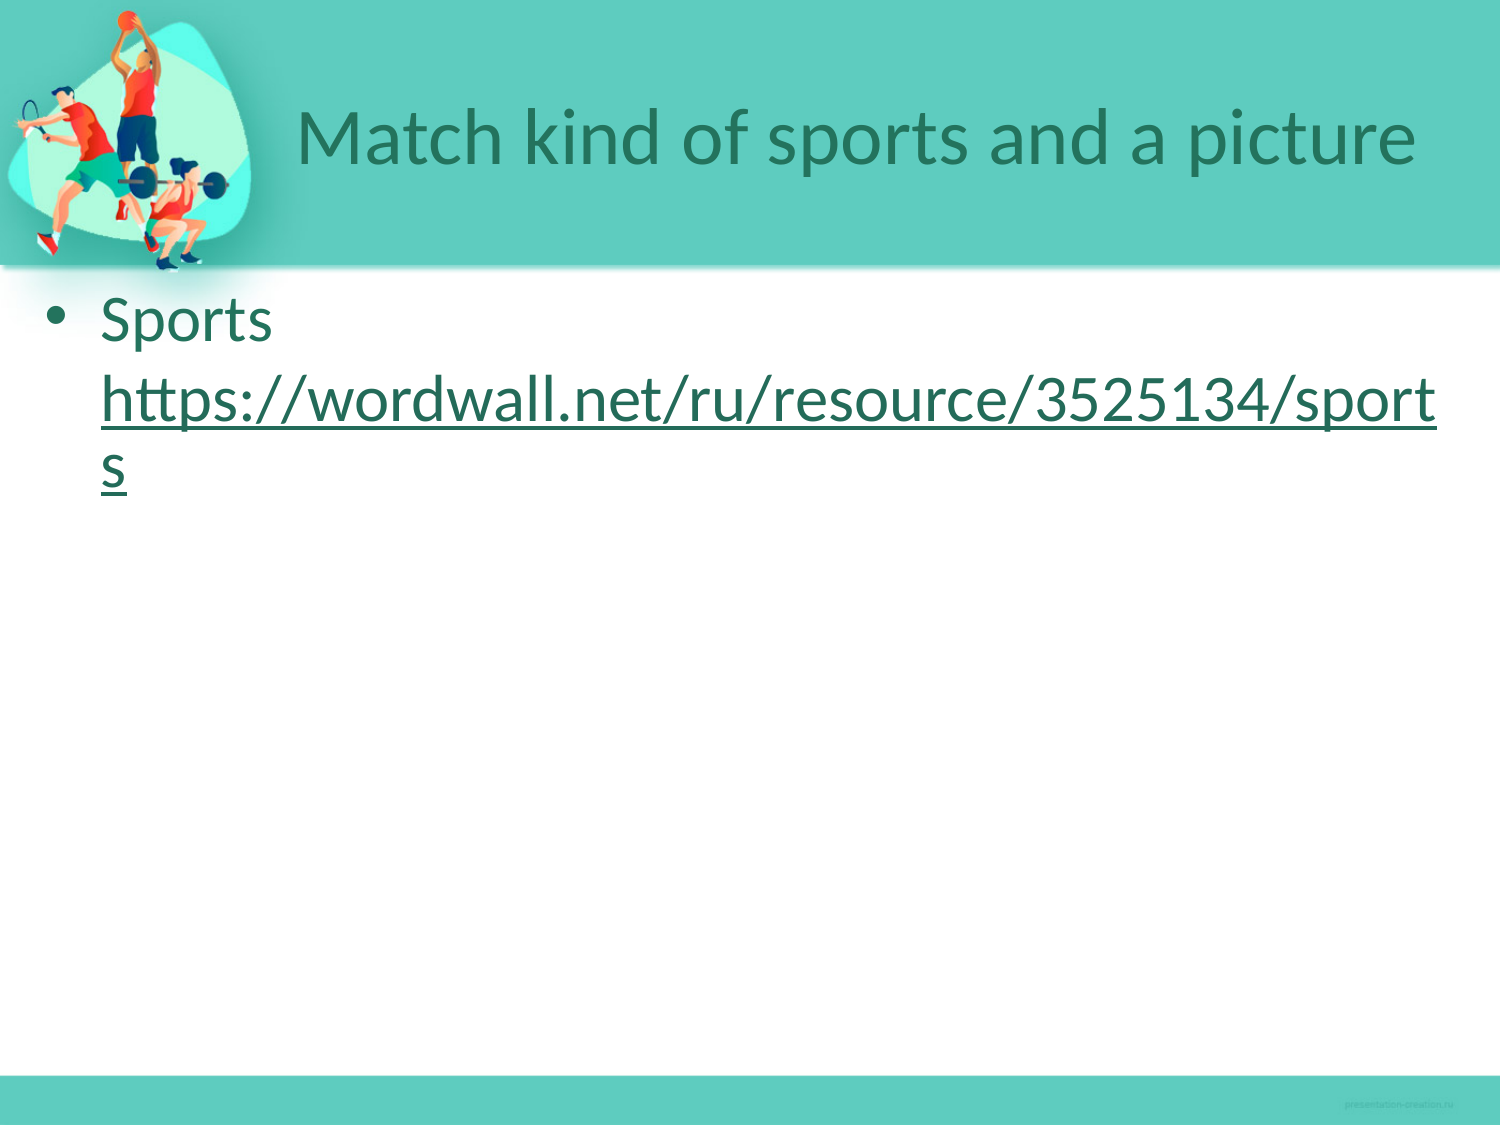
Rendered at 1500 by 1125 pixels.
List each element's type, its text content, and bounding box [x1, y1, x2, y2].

title Match kind of sports and a picture [242, 37, 1475, 227]
list Sports https://wordwall.net/ru/resource/3525134/sports [29, 267, 1471, 1012]
picture [0, 0, 1500, 1125]
